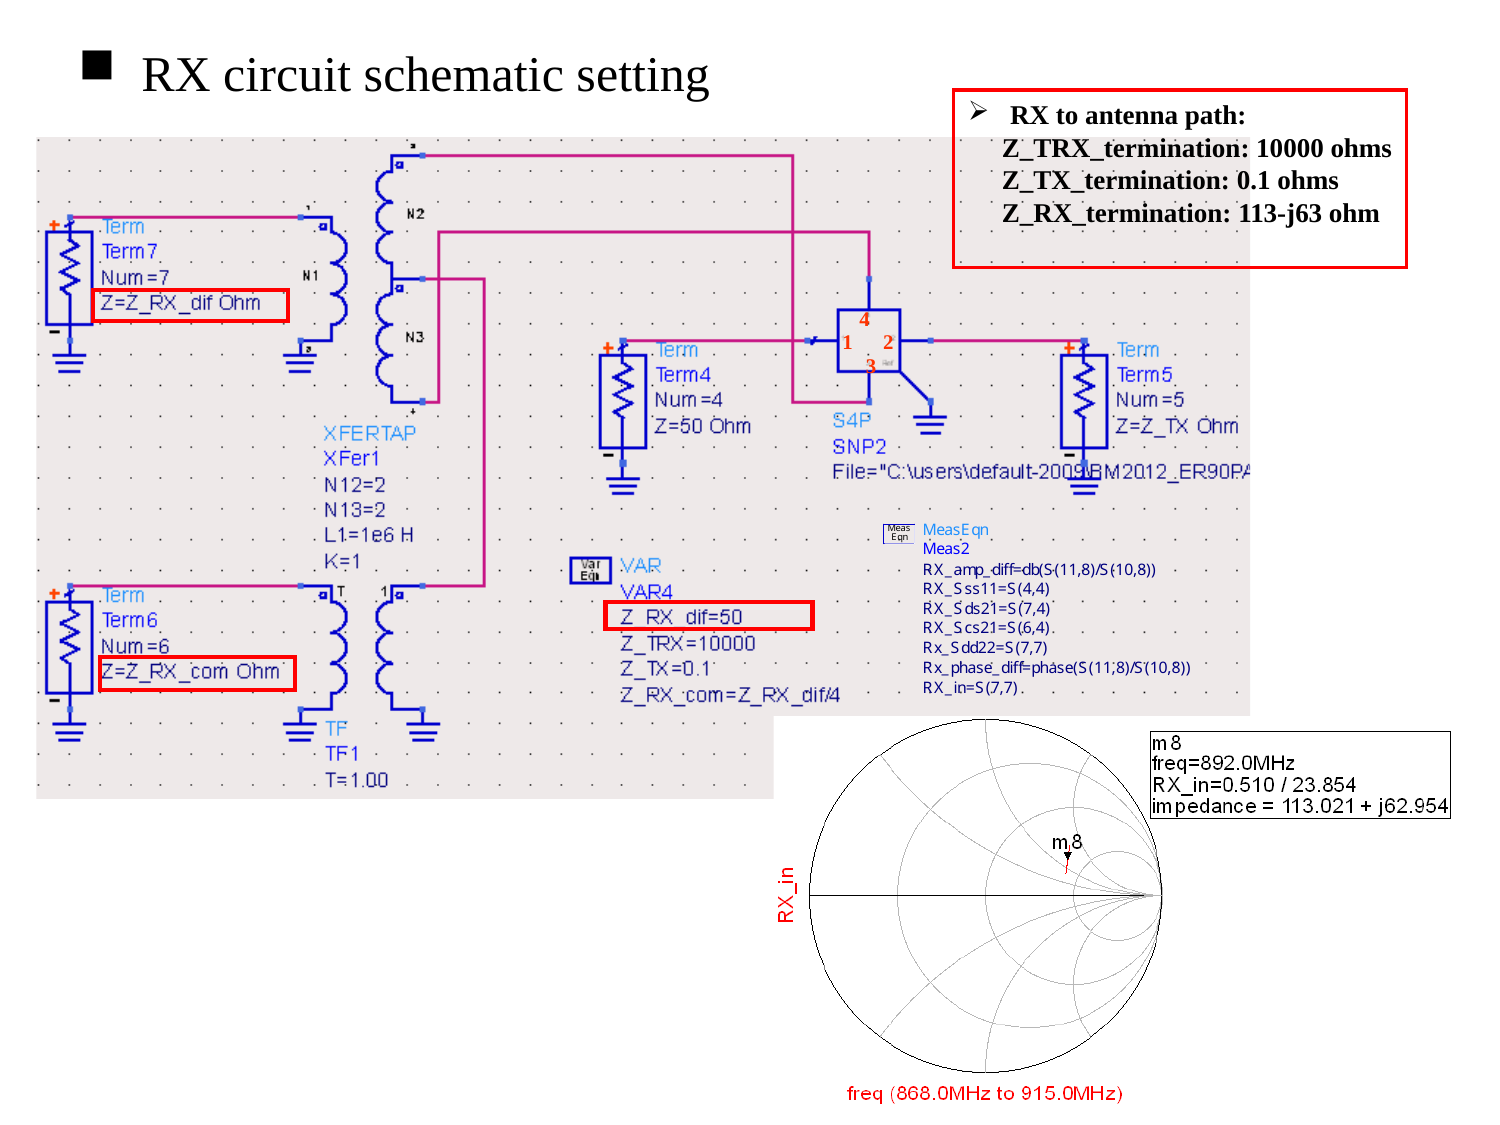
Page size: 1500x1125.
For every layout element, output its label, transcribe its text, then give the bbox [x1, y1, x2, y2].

text_box RX circuit schematic setting [63, 34, 738, 110]
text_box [827, 297, 910, 386]
text_box RX to antenna path: Z_TRX_termination: 10000 ohms Z_TX_termination: 0.1 ohms Z_RX_termination: 113-j63 ohm [953, 90, 1407, 268]
picture [36, 136, 1453, 1107]
